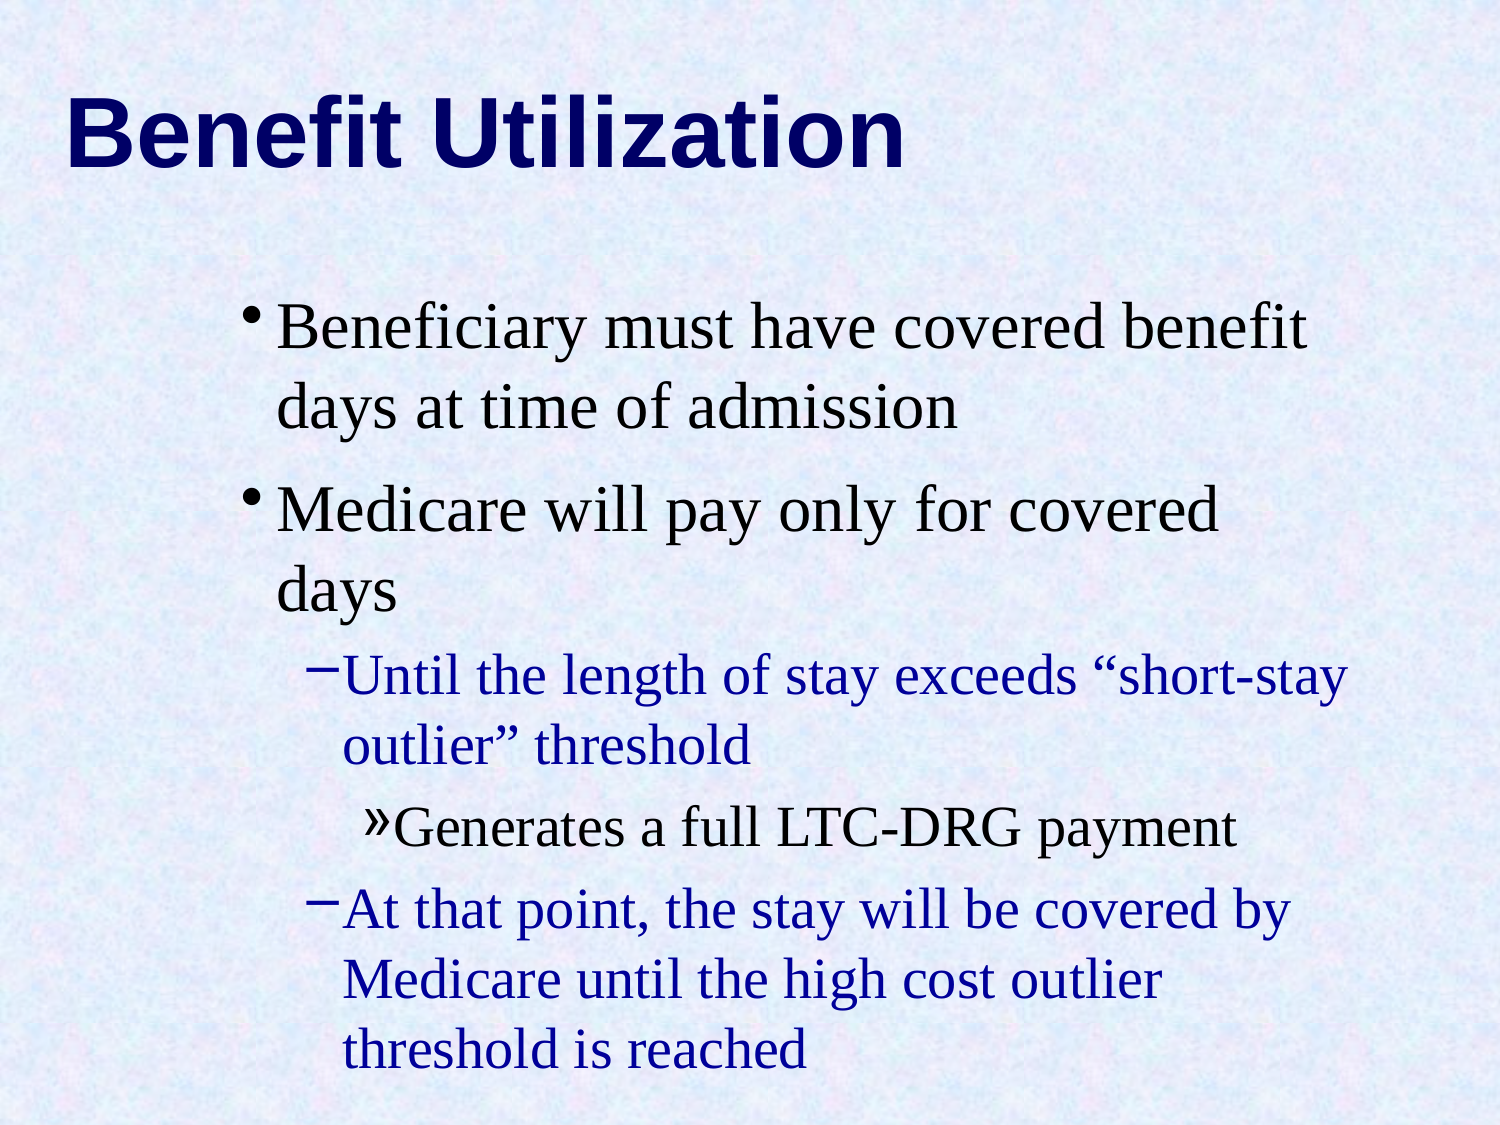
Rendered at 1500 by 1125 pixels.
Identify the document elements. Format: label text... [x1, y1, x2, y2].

list Beneficiary must have covered benefit days at time of admission Medicare will pay only for covered days Until the length of stay exceeds “short-stay outlier” threshold Generates a full LTC-DRG payment At that point, the stay will be covered by Medicare until the high cost outlier threshold is reached [112, 275, 1375, 1050]
title Benefit Utilization [50, 37, 1450, 238]
